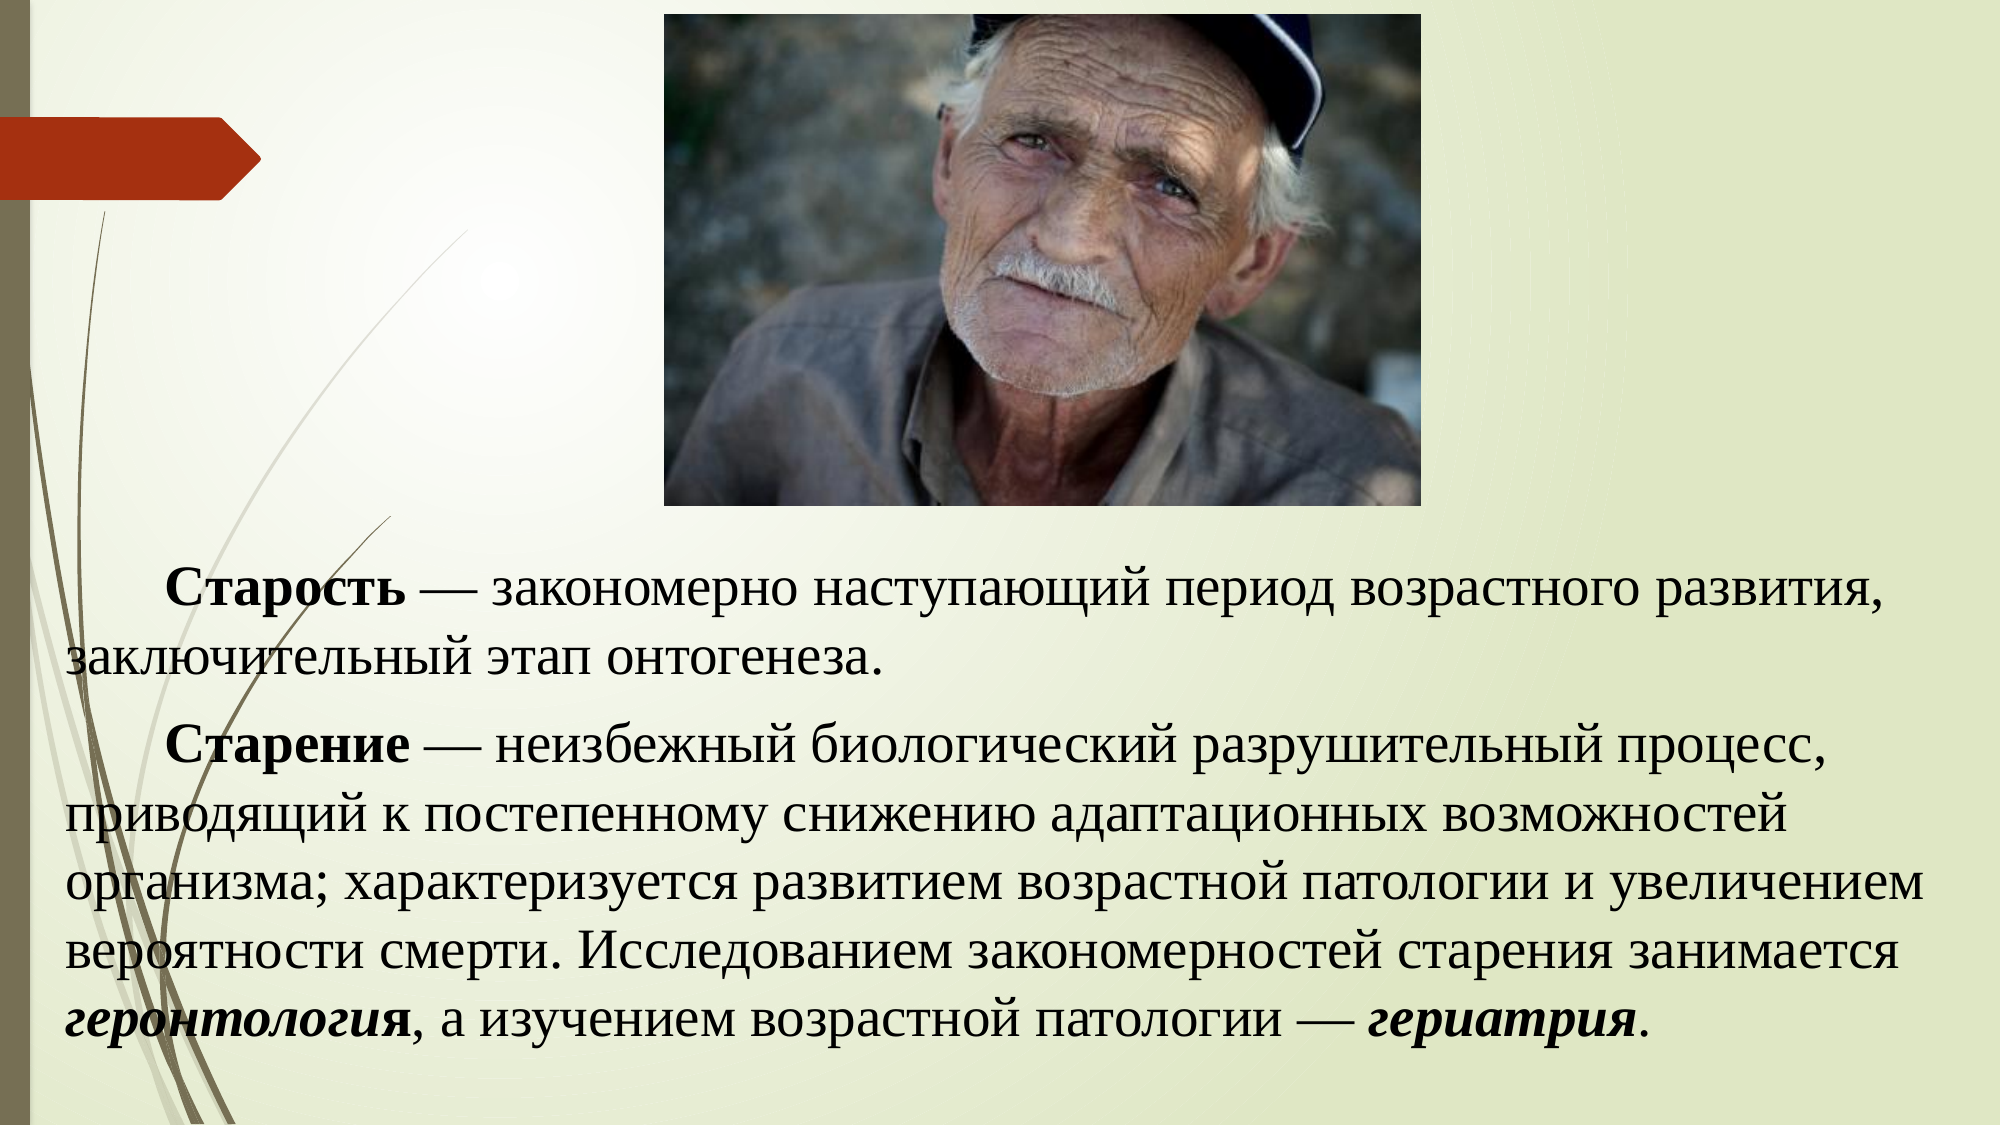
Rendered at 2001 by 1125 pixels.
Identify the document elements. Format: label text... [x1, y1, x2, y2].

list Старость — закономерно наступающий период возрастного развития, заключительный этап онтогенеза. Старение — неизбежный биологический разрушительный процесс, приводящий к постепенному снижению адаптационных возможностей организма; характеризуется развитием возрастной патологии и увеличением вероятности смерти. Исследованием закономерностей старения занимается геронтология, а изучением возрастной патологии — гериатрия. [50, 541, 1953, 1125]
picture [664, 14, 1422, 507]
